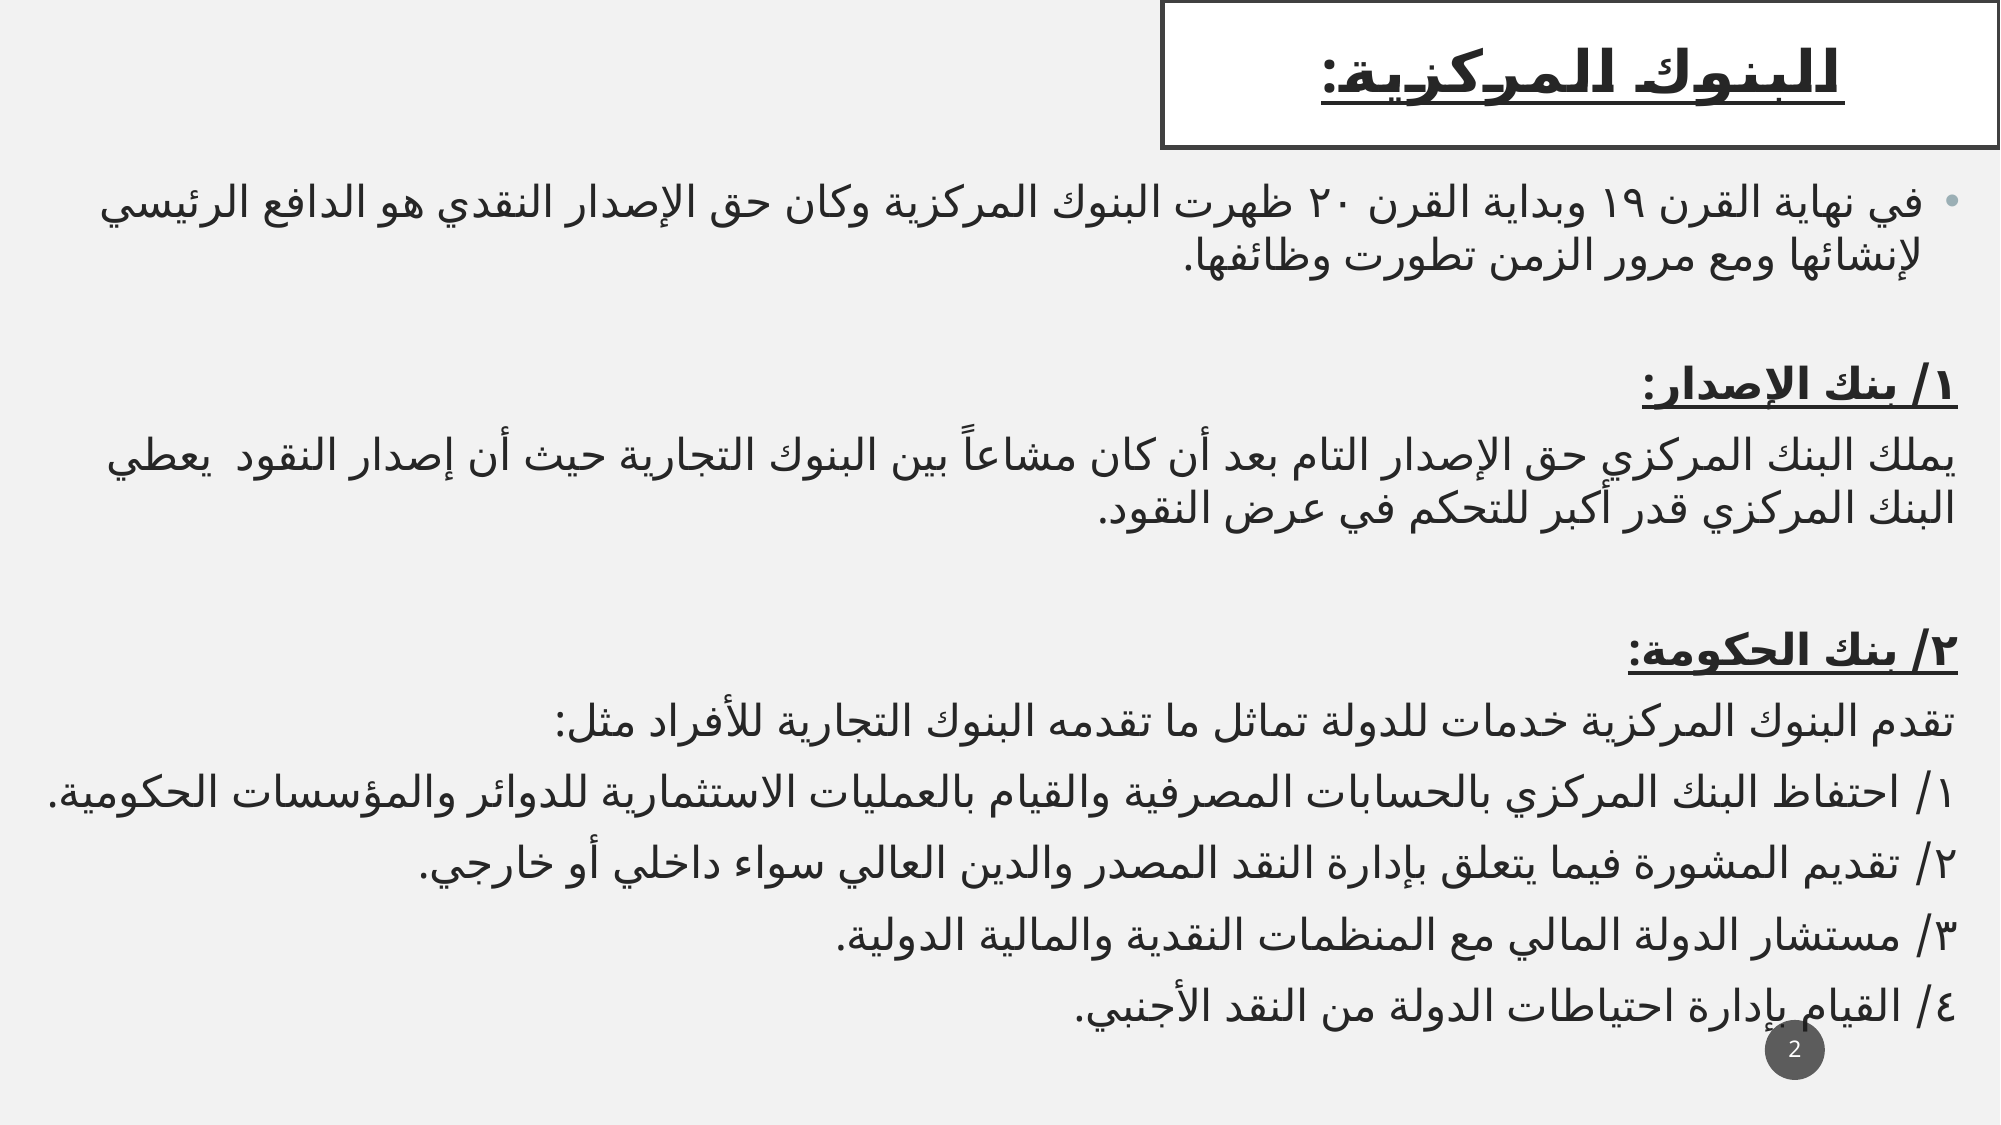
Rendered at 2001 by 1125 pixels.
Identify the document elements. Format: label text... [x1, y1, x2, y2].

title البنوك المركزية: [1160, 0, 2000, 150]
slide_number 2 [1764, 1019, 1825, 1080]
list في نهاية القرن ١٩ وبداية القرن ٢٠ ظهرت البنوك المركزية وكان حق الإصدار النقدي هو الدافع الرئيسي لإنشائها ومع مرور الزمن تطورت وظائفها. ١/ بنك الإصدار: يملك البنك المركزي حق الإصدار التام بعد أن كان مشاعاً بين البنوك التجارية حيث أن إصدار النقود يعطي البنك المركزي قدر أكبر للتحكم في عرض النقود. ٢/ بنك الحكومة: تقدم البنوك المركزية خدمات للدولة تماثل ما تقدمه البنوك التجارية للأفراد مثل: ١/ احتفاظ البنك المركزي بالحسابات المصرفية والقيام بالعمليات الاستثمارية للدوائر والمؤسسات الحكومية. ٢/ تقديم المشورة فيما يتعلق بإدارة النقد المصدر والدين العالي سواء داخلي أو خارجي. ٣/ مستشار الدولة المالي مع المنظمات النقدية والمالية الدولية. ٤/ القيام بإدارة احتياطات الدولة من النقد الأجنبي. [23, 166, 1974, 1085]
